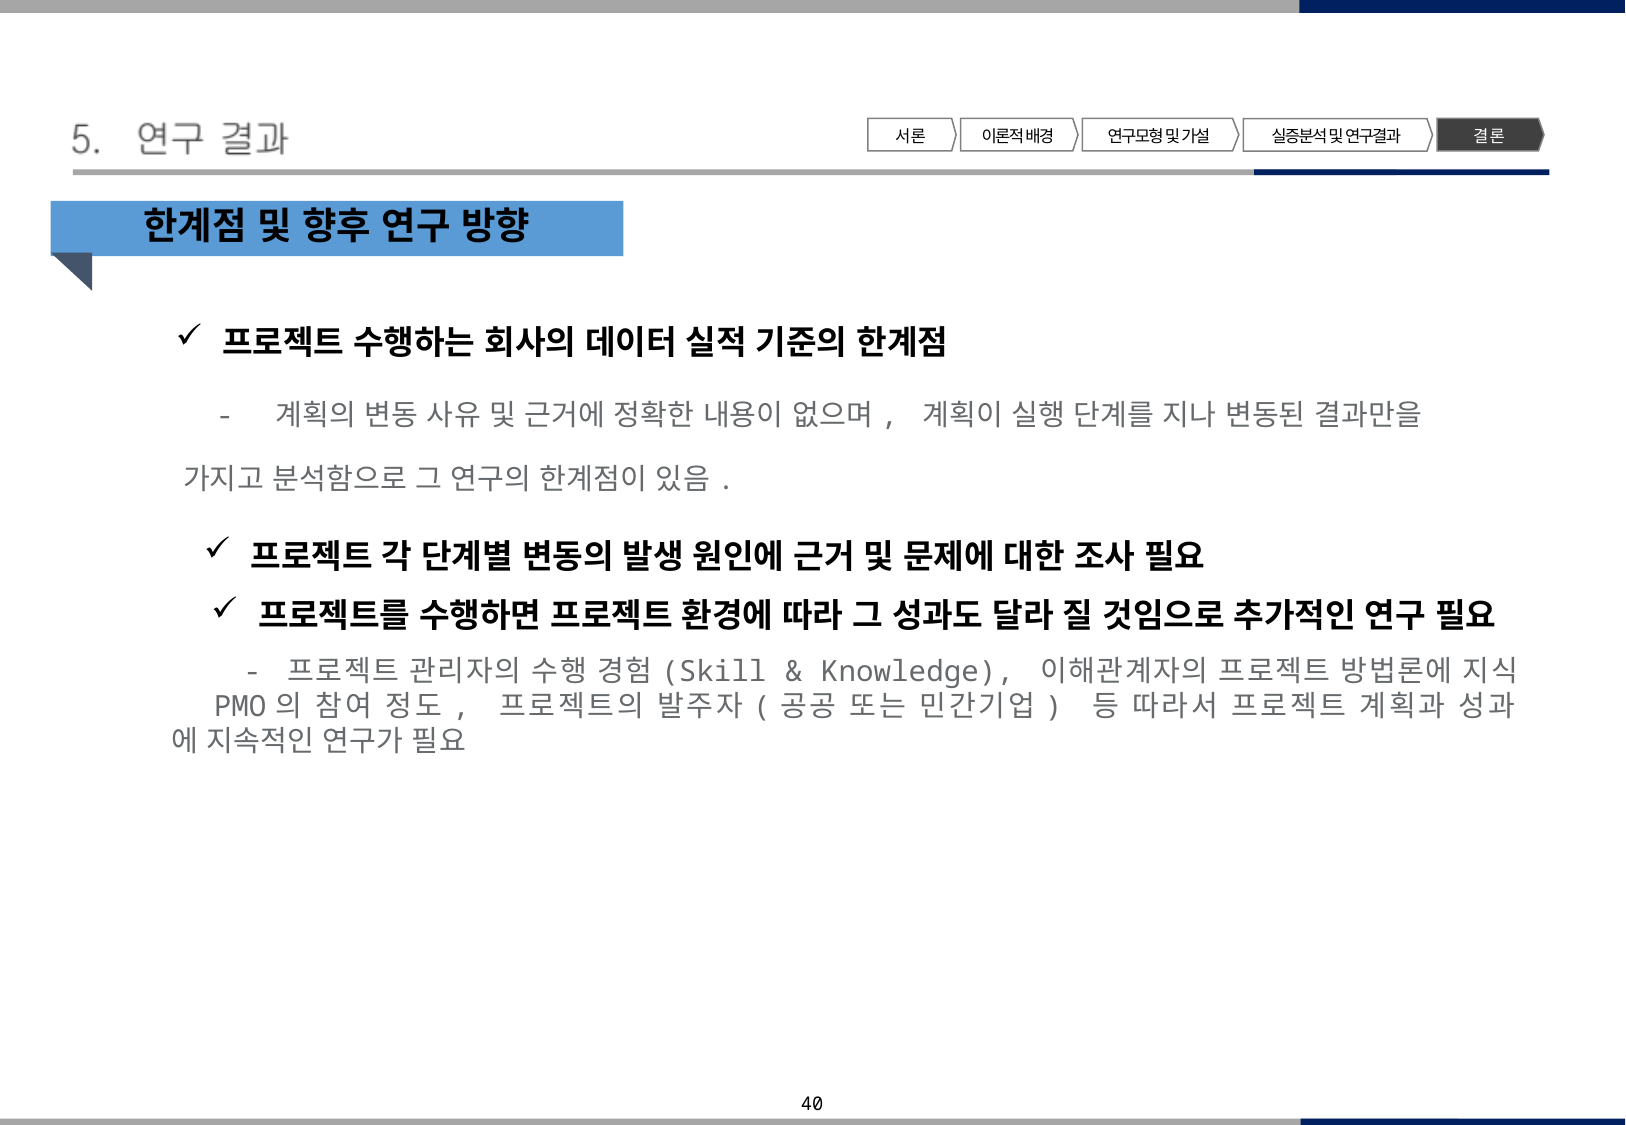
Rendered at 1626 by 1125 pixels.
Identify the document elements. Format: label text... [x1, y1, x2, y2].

picture [49, 92, 1523, 183]
text_box [50, 252, 93, 291]
text_box 프로젝트 각 단계별 변동의 발생 원인에 근거 및 문제에 대한 조사 필요 [189, 527, 1231, 583]
text_box 프로젝트를 수행하면 프로젝트 환경에 따라 그 성과도 달라 질 것임으로 추가적인 연구 필요 [196, 587, 1513, 642]
text_box 프로젝트 수행하는 회사의 데이터 실적 기준의 한계점 [160, 314, 974, 370]
text_box 한계점 및 향후 연구 방향 [50, 200, 624, 257]
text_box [1523, 118, 1544, 152]
text_box - 계획의 변동 사유 및 근거에 정확한 내용이 없으며, 계획이 실행 단계를 지나 변동된 결과만을 가지고 분석함으로 그 연구의 한계점이 있음. - 프로젝트 관리자의 수행 경험(Skill & Knowledge), 이해관계자의 프로젝트 방법론에 지식 PMO의 참여 정도, 프로젝트의 발주자(공공 또는 민간기업) 등 따라서 프로젝트 계획과 성과 에 지속적인 연구가 필요 [49, 196, 1544, 765]
